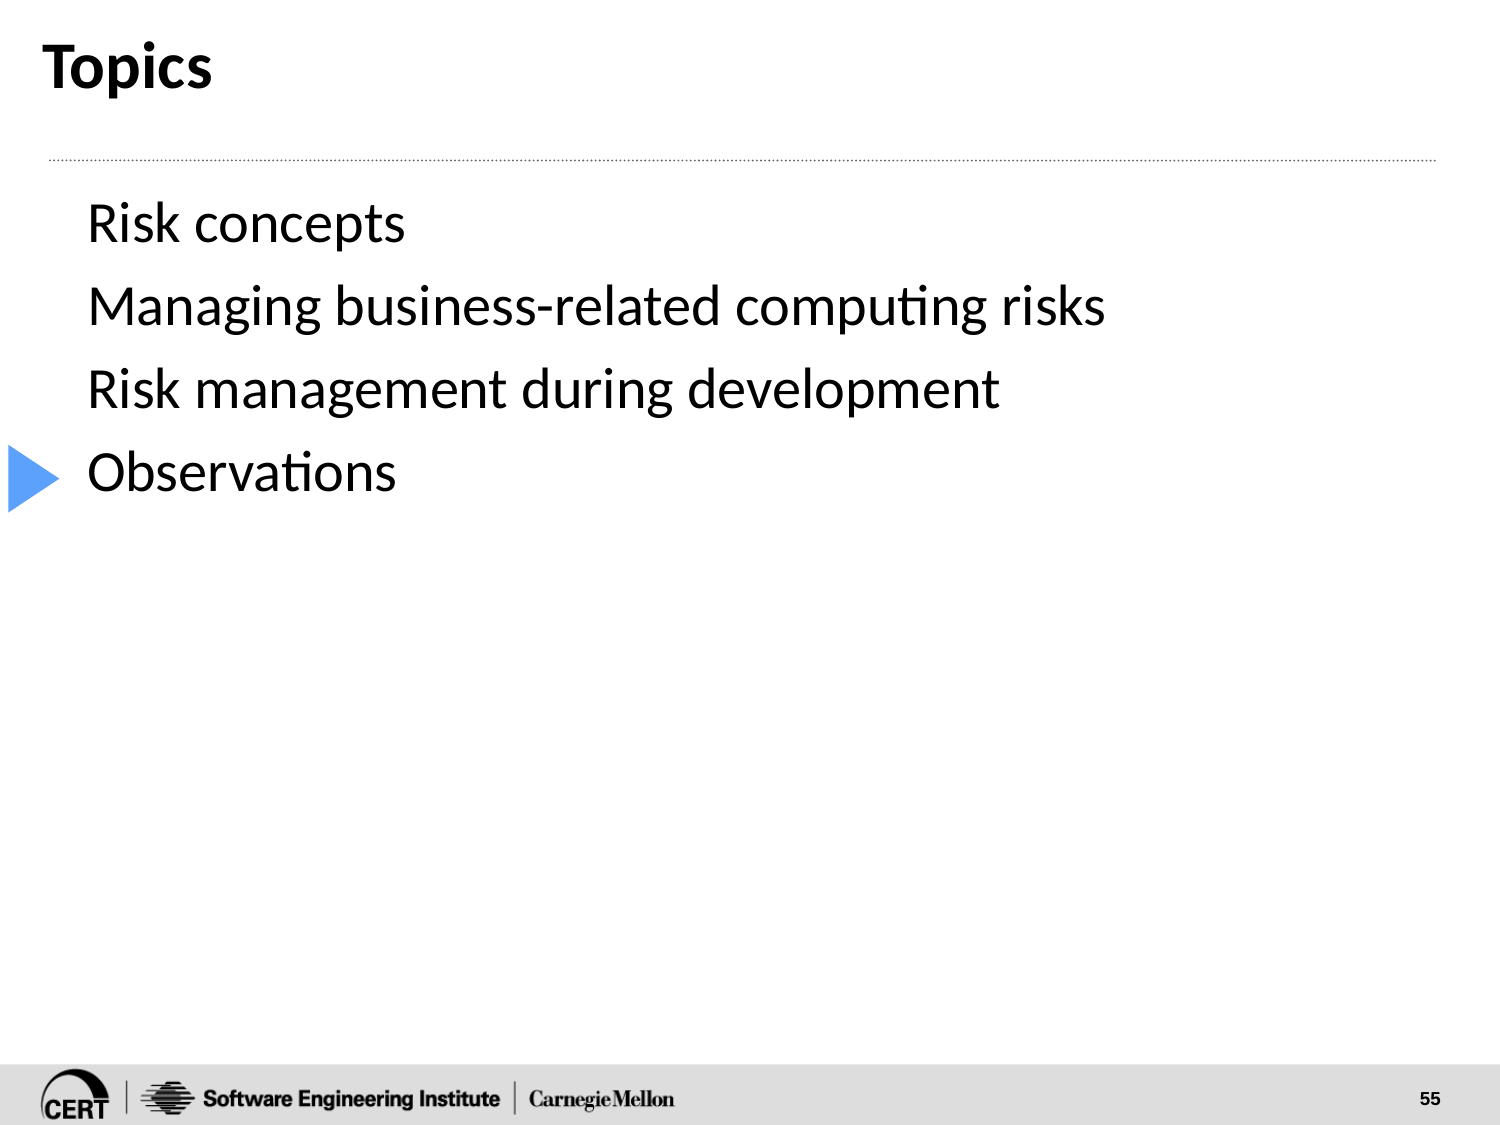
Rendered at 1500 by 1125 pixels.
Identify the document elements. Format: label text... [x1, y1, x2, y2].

text_box [8, 444, 60, 513]
list Risk concepts Managing business-related computing risks Risk management during development Observations [49, 187, 1438, 1001]
picture [24, 1065, 688, 1125]
title Topics [42, 37, 1434, 155]
